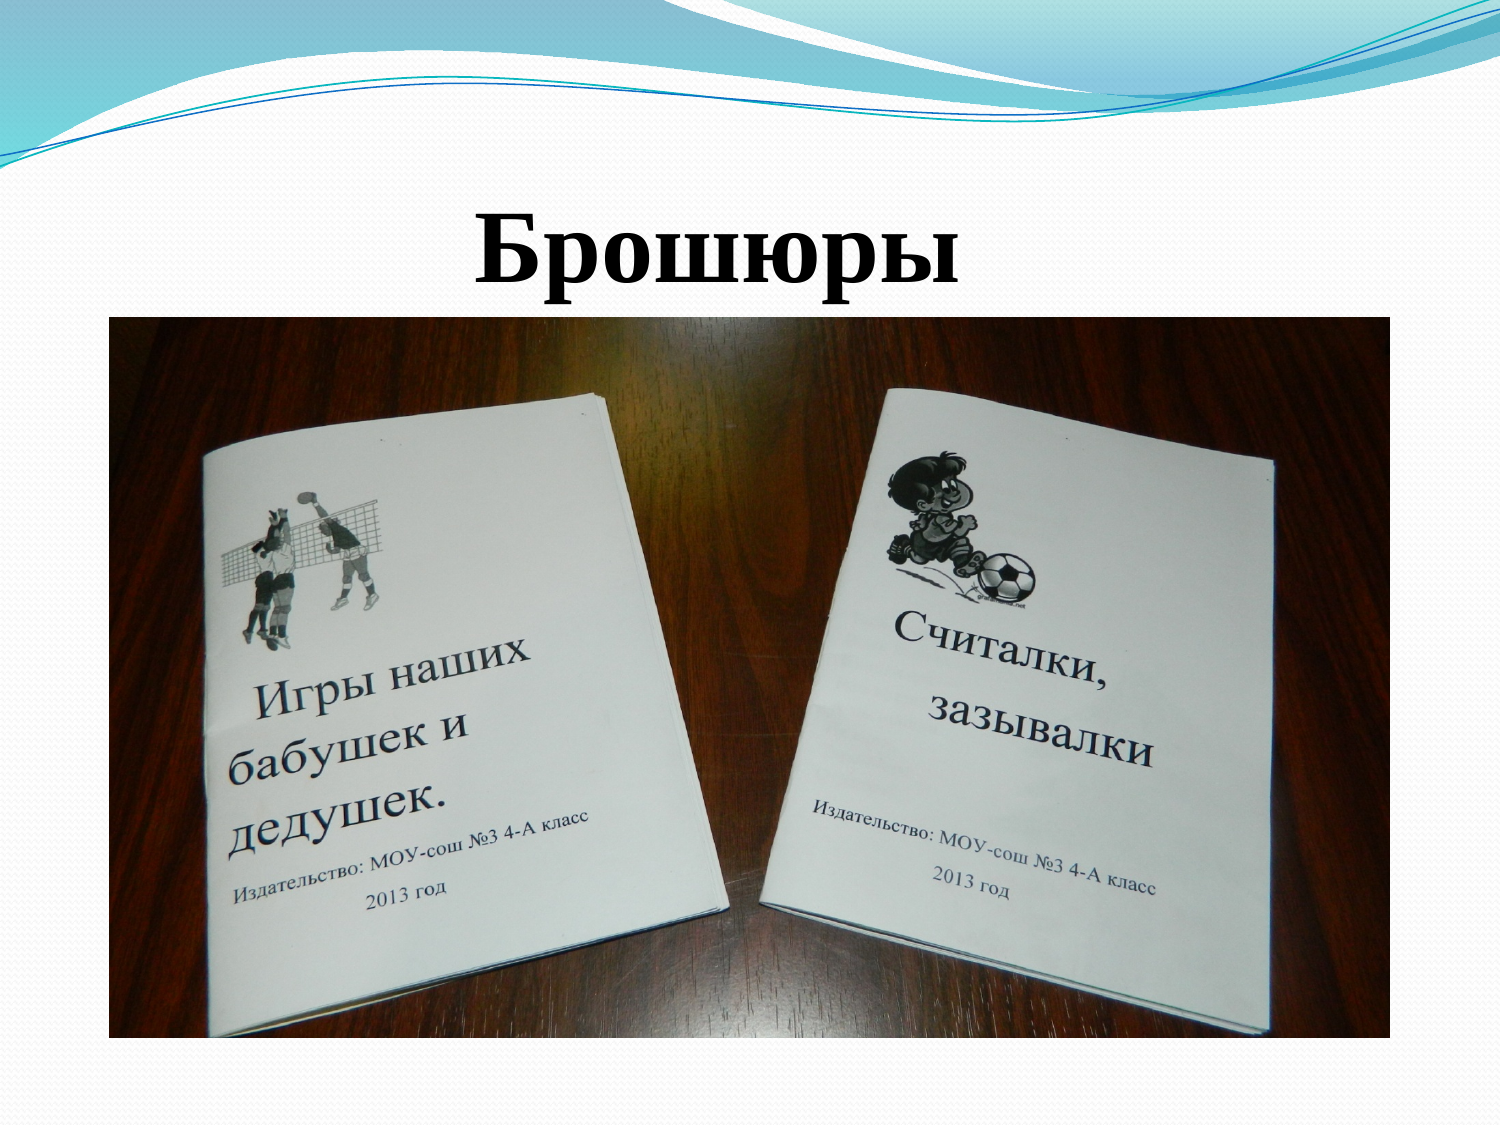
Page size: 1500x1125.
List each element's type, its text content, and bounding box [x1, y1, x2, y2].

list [109, 317, 1391, 1038]
title Брошюры [75, 115, 1425, 303]
